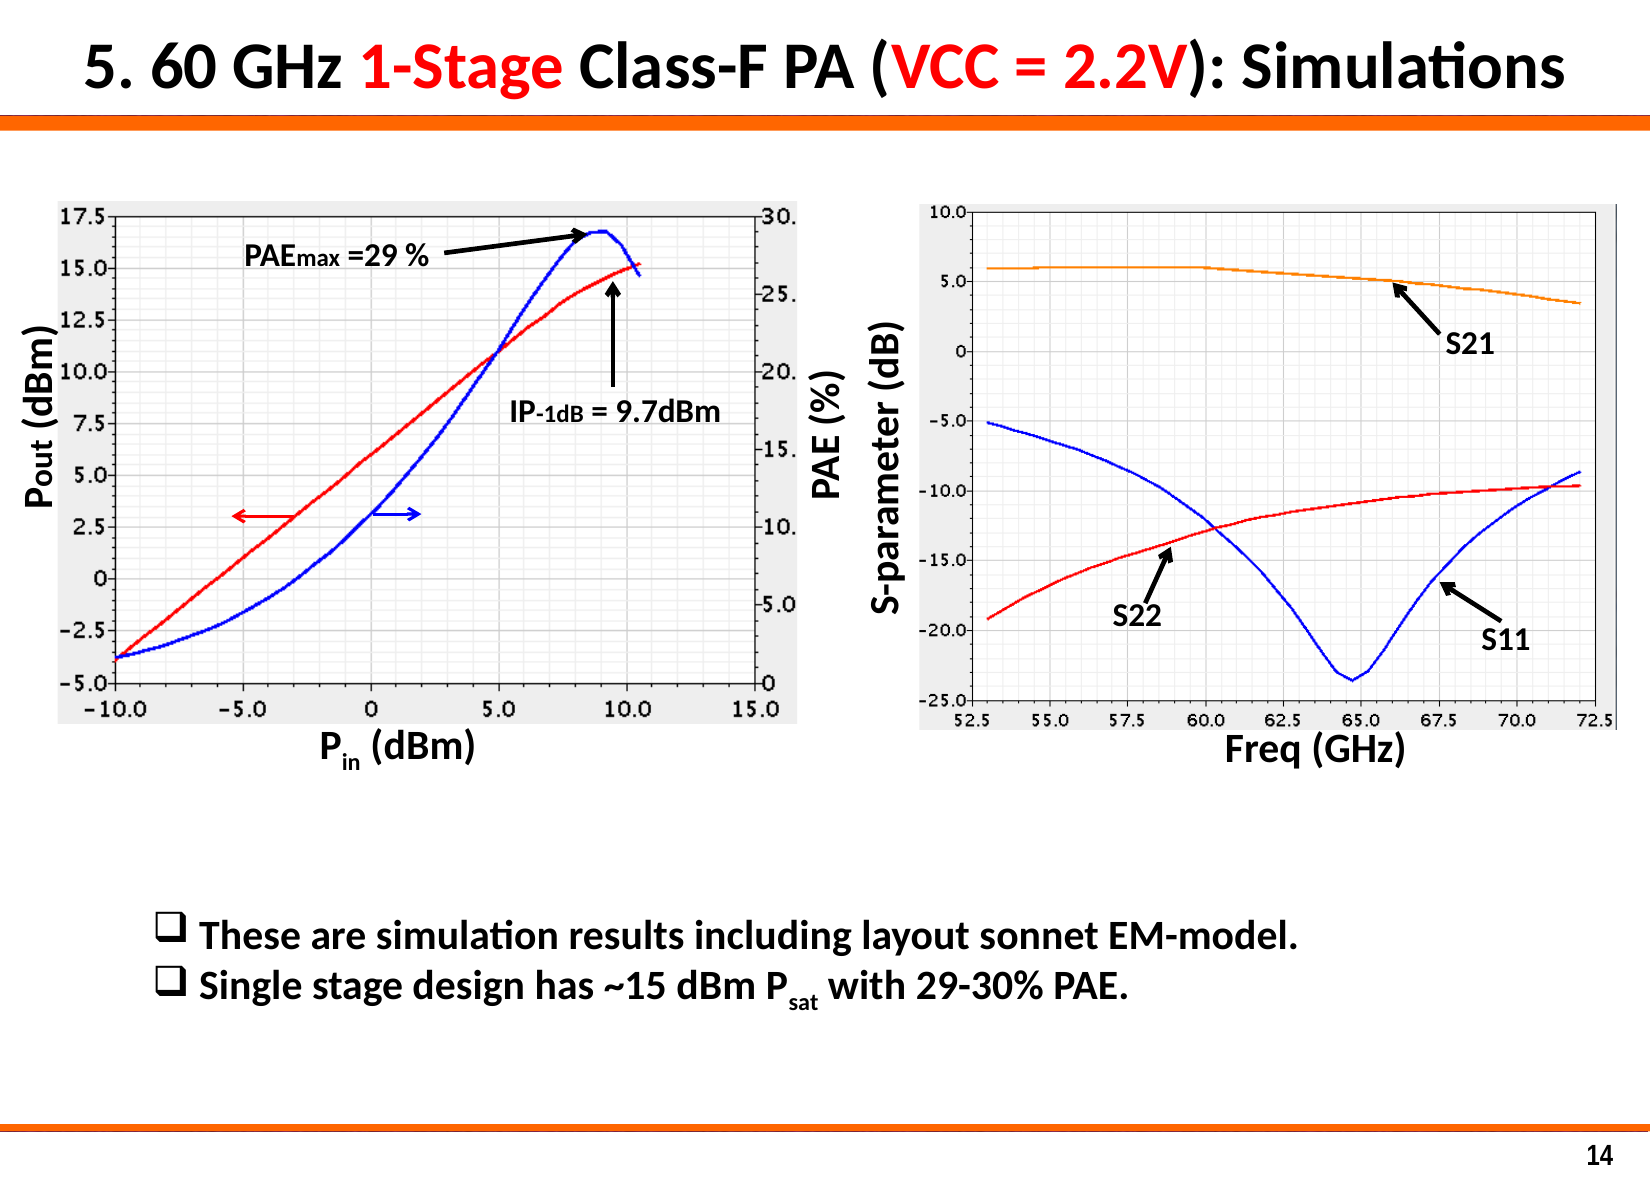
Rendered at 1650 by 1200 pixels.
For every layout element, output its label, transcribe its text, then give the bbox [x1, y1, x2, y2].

text_box S-parameter (dB) [849, 305, 913, 631]
text_box 14 [1105, 1131, 1629, 1176]
text_box These are simulation results including layout sonnet EM-model. Single stage design has ~15 dBm Psat with 29-30% PAE. [137, 900, 1511, 1023]
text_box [445, 233, 588, 254]
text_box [1439, 581, 1502, 622]
picture [918, 203, 1618, 731]
picture [57, 201, 798, 725]
text_box Pout (dBm) [3, 309, 52, 525]
text_box Pin (dBm) [304, 734, 492, 783]
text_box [1144, 546, 1171, 604]
text_box PAE (%) [802, 354, 849, 516]
title 5. 60 GHz 1-Stage Class-F PA (VCC = 2.2V): Simulations [0, 9, 1650, 115]
text_box Freq (GHz) [1210, 738, 1422, 779]
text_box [1392, 282, 1440, 335]
